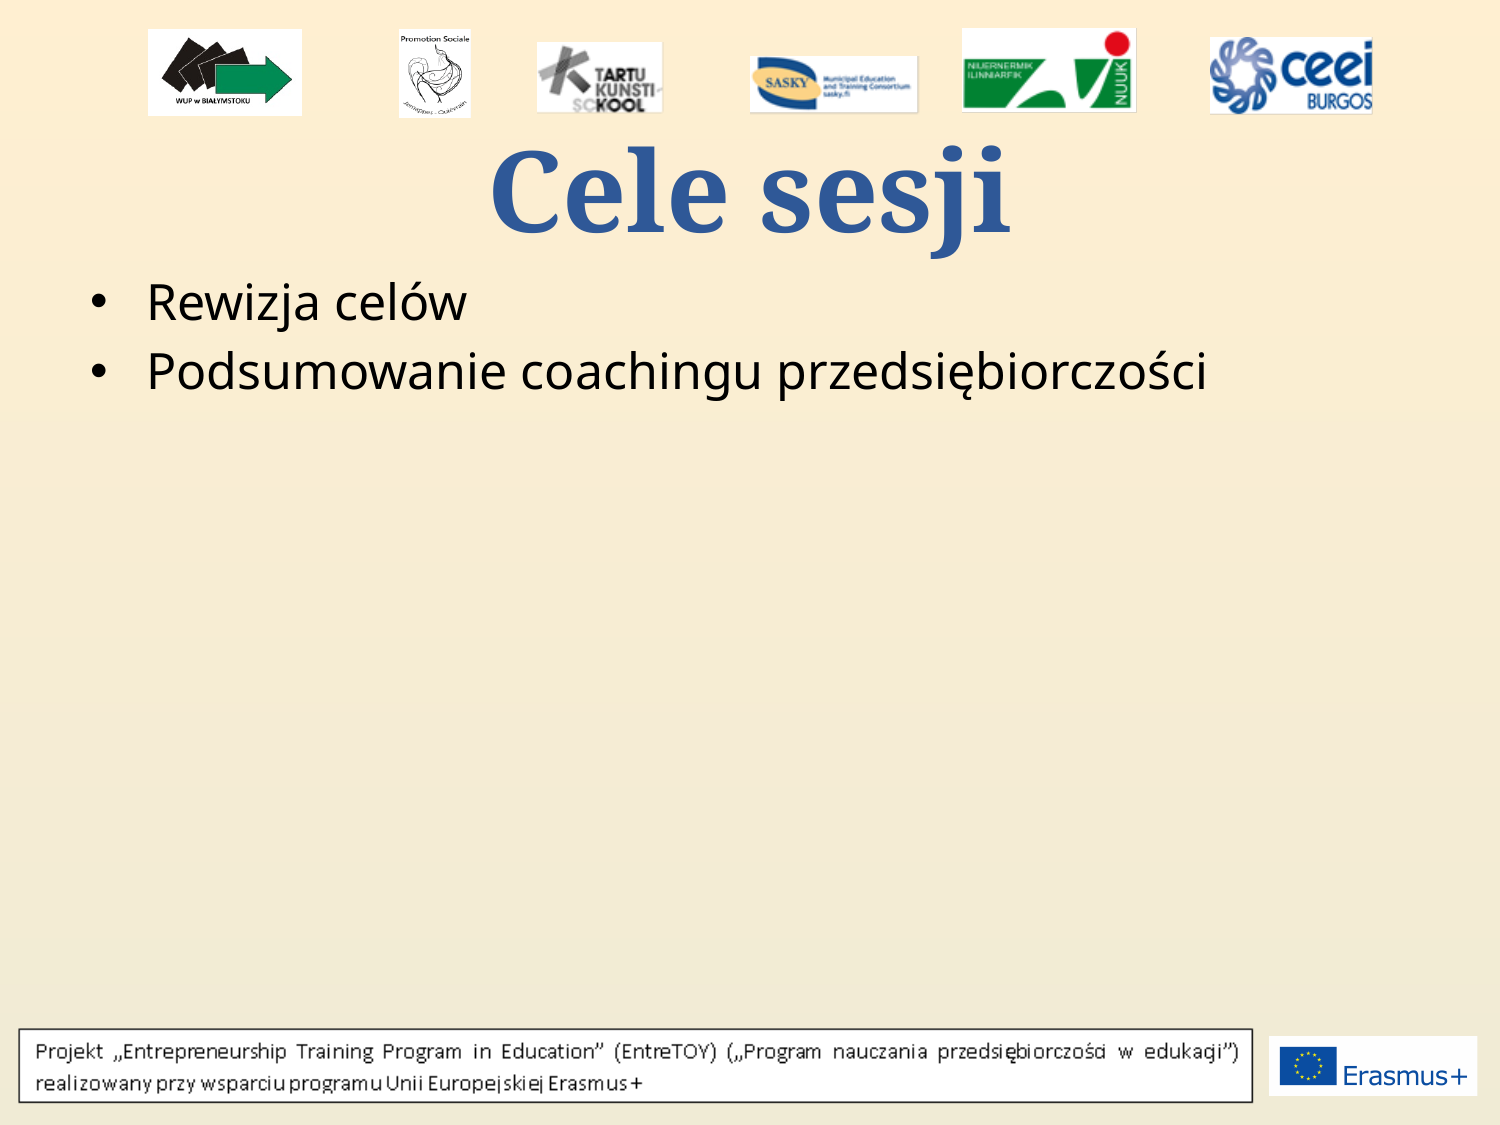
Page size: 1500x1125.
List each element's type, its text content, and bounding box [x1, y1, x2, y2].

list Rewizja celów Podsumowanie coachingu przedsiębiorczości [75, 262, 1425, 1005]
picture [1210, 37, 1374, 116]
picture [537, 42, 668, 118]
picture [750, 56, 921, 116]
picture [17, 1027, 1255, 1105]
picture [962, 28, 1140, 116]
picture [399, 29, 471, 118]
picture [148, 29, 302, 116]
title Cele sesji [75, 137, 1425, 262]
